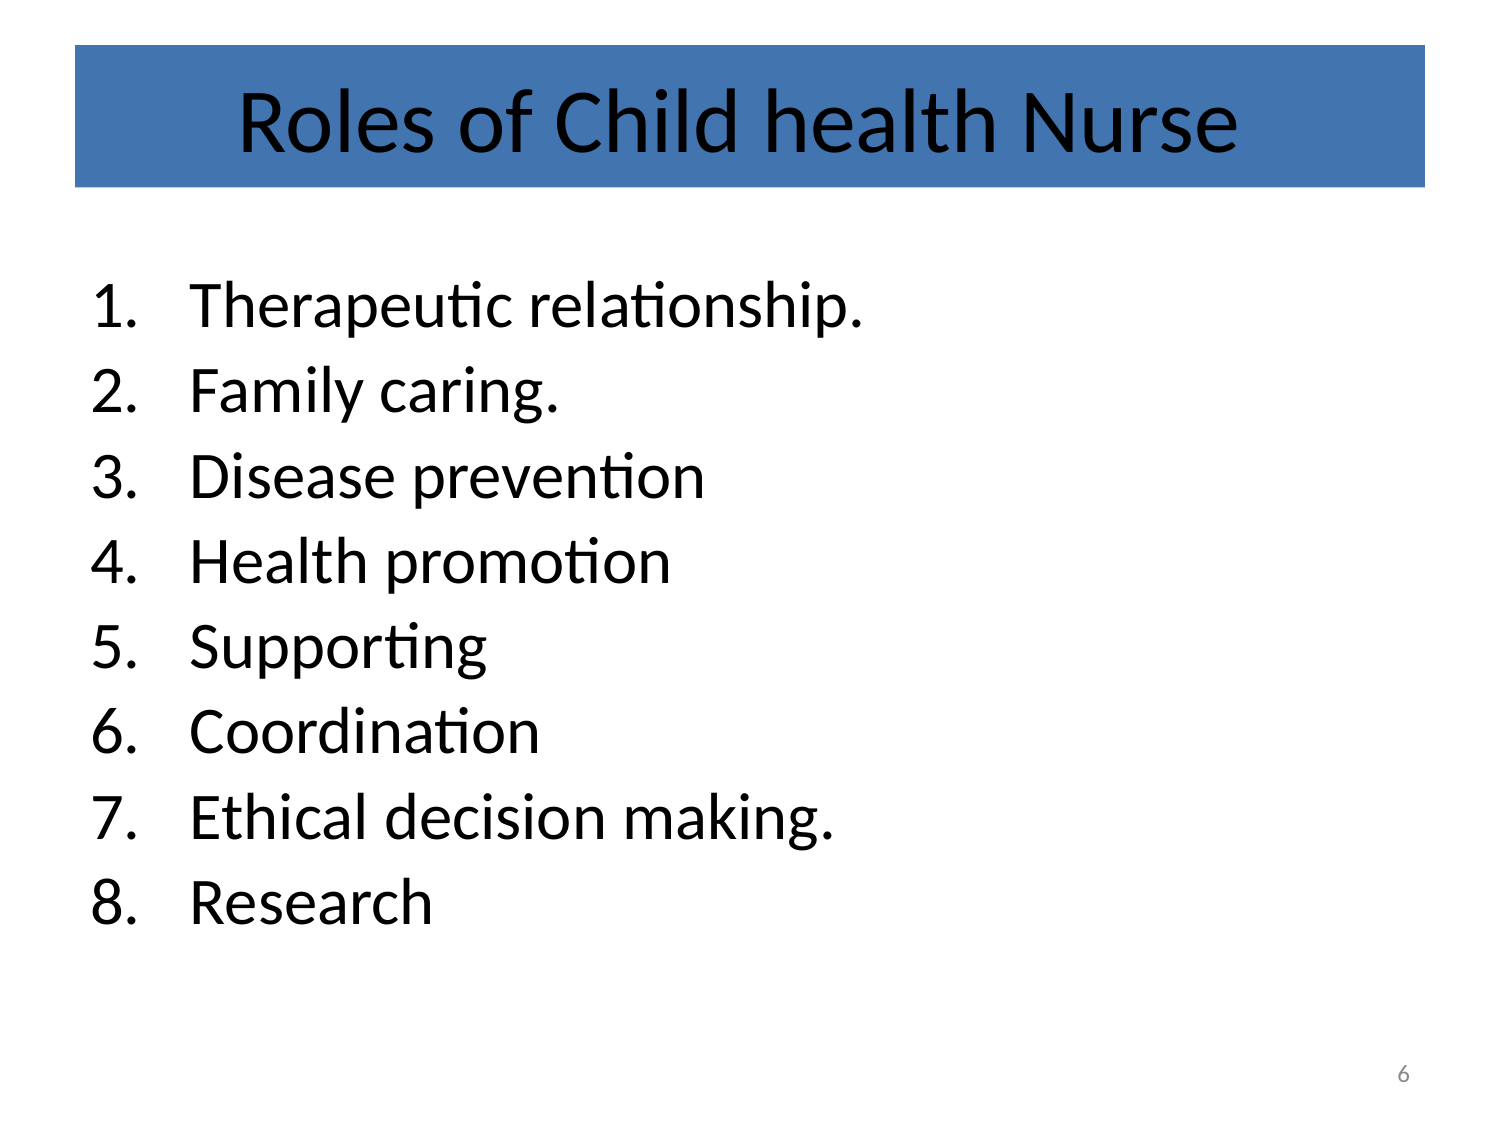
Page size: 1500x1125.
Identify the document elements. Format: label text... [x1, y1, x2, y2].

slide_number 6 [1074, 1042, 1425, 1103]
title Roles of Child health Nurse [75, 45, 1425, 188]
list Therapeutic relationship. Family caring. Disease prevention Health promotion Supporting Coordination Ethical decision making. Research [75, 262, 1425, 1005]
